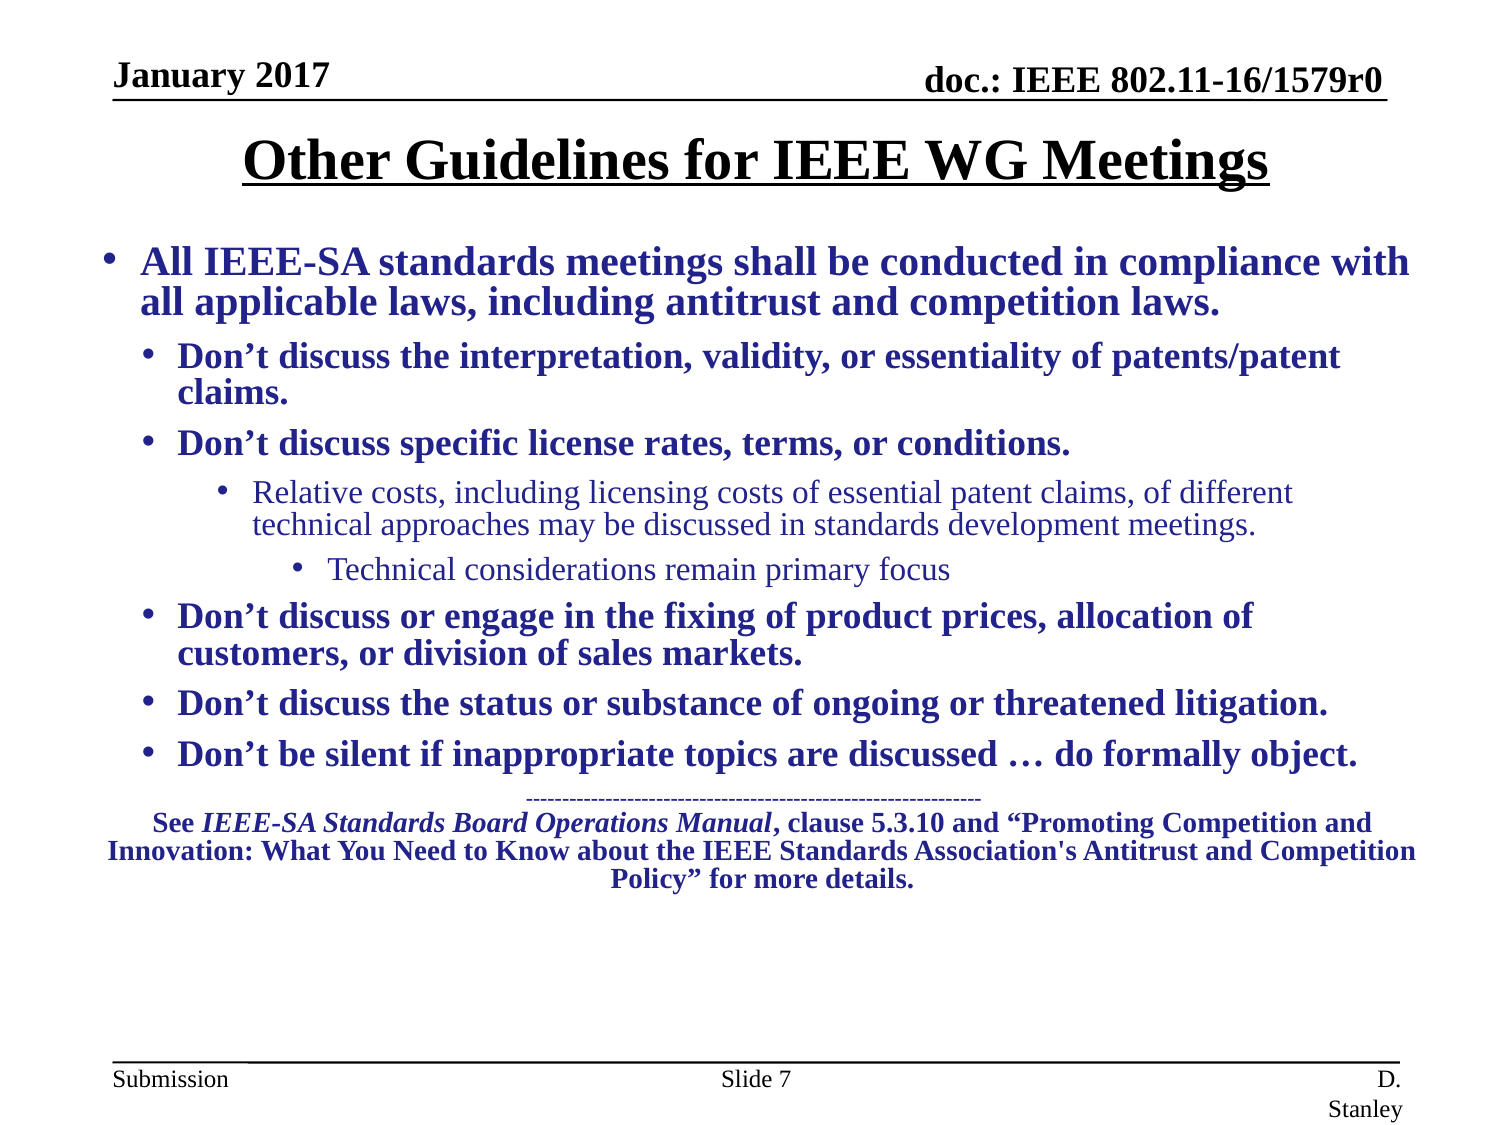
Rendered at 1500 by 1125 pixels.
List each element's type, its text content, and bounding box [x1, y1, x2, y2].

text_box [87, 37, 1438, 163]
slide_number Slide 7 [712, 1061, 800, 1093]
title Other Guidelines for IEEE WG Meetings [62, 112, 1451, 201]
text_box All IEEE-SA standards meetings shall be conducted in compliance with all applicable laws, including antitrust and competition laws. Don’t discuss the interpretation, validity, or essentiality of patents/patent claims. Don’t discuss specific license rates, terms, or conditions. Relative costs, including licensing costs of essential patent claims, of different technical approaches may be discussed in standards development meetings. Technical considerations remain primary focus Don’t discuss or engage in the fixing of product prices, allocation of customers, or division of sales markets. Don’t discuss the status or substance of ongoing or threatened litigation. Don’t be silent if inappropriate topics are discussed … do formally object. --------------------------------------------------------------- See IEEE-SA Standards Board Operations Manual, clause 5.3.10 and “Promoting Competition and Innovation: What You Need to Know about the IEEE Standards Association's Antitrust and Competition Policy” for more details. [87, 200, 1438, 1050]
footer D. Stanley, HP Enterprise [1324, 1061, 1402, 1093]
